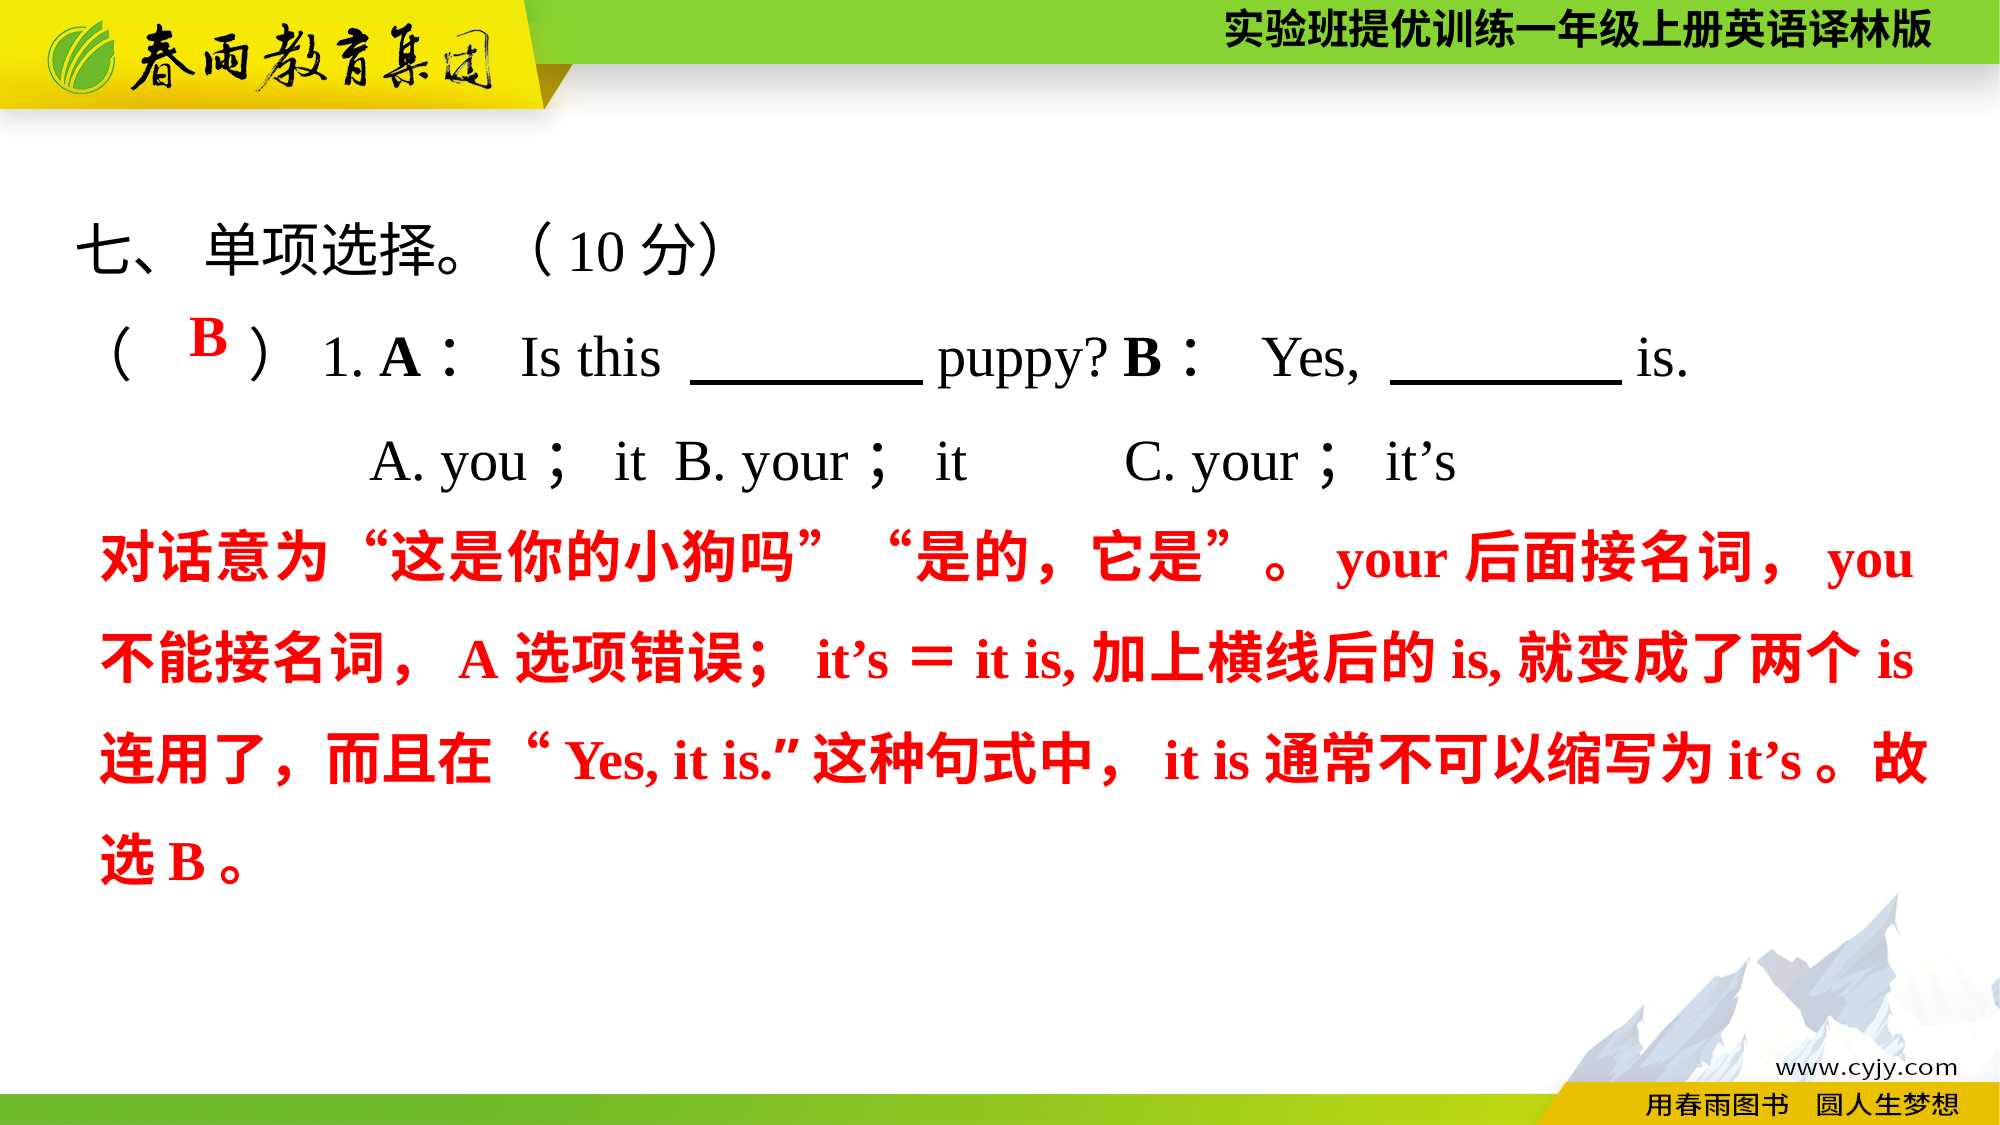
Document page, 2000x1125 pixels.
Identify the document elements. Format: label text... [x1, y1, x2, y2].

text_box 对话意为“这是你的小狗吗”“是的，它是”。your后面接名词，you不能接名词，A选项错误；it’s＝it is,加上横线后的is,就变成了两个is连用了，而且在“Yes, it is.”这种句式中，it is通常不可以缩写为it’s。故选B。 [84, 479, 1944, 900]
list 七、 单项选择。（10分） （ ）1. A： Is this puppy? B： Yes, is. A. you；it B. your；it C. your；it’s [59, 170, 1944, 504]
picture [0, 0, 2000, 1125]
text_box B [174, 290, 244, 376]
